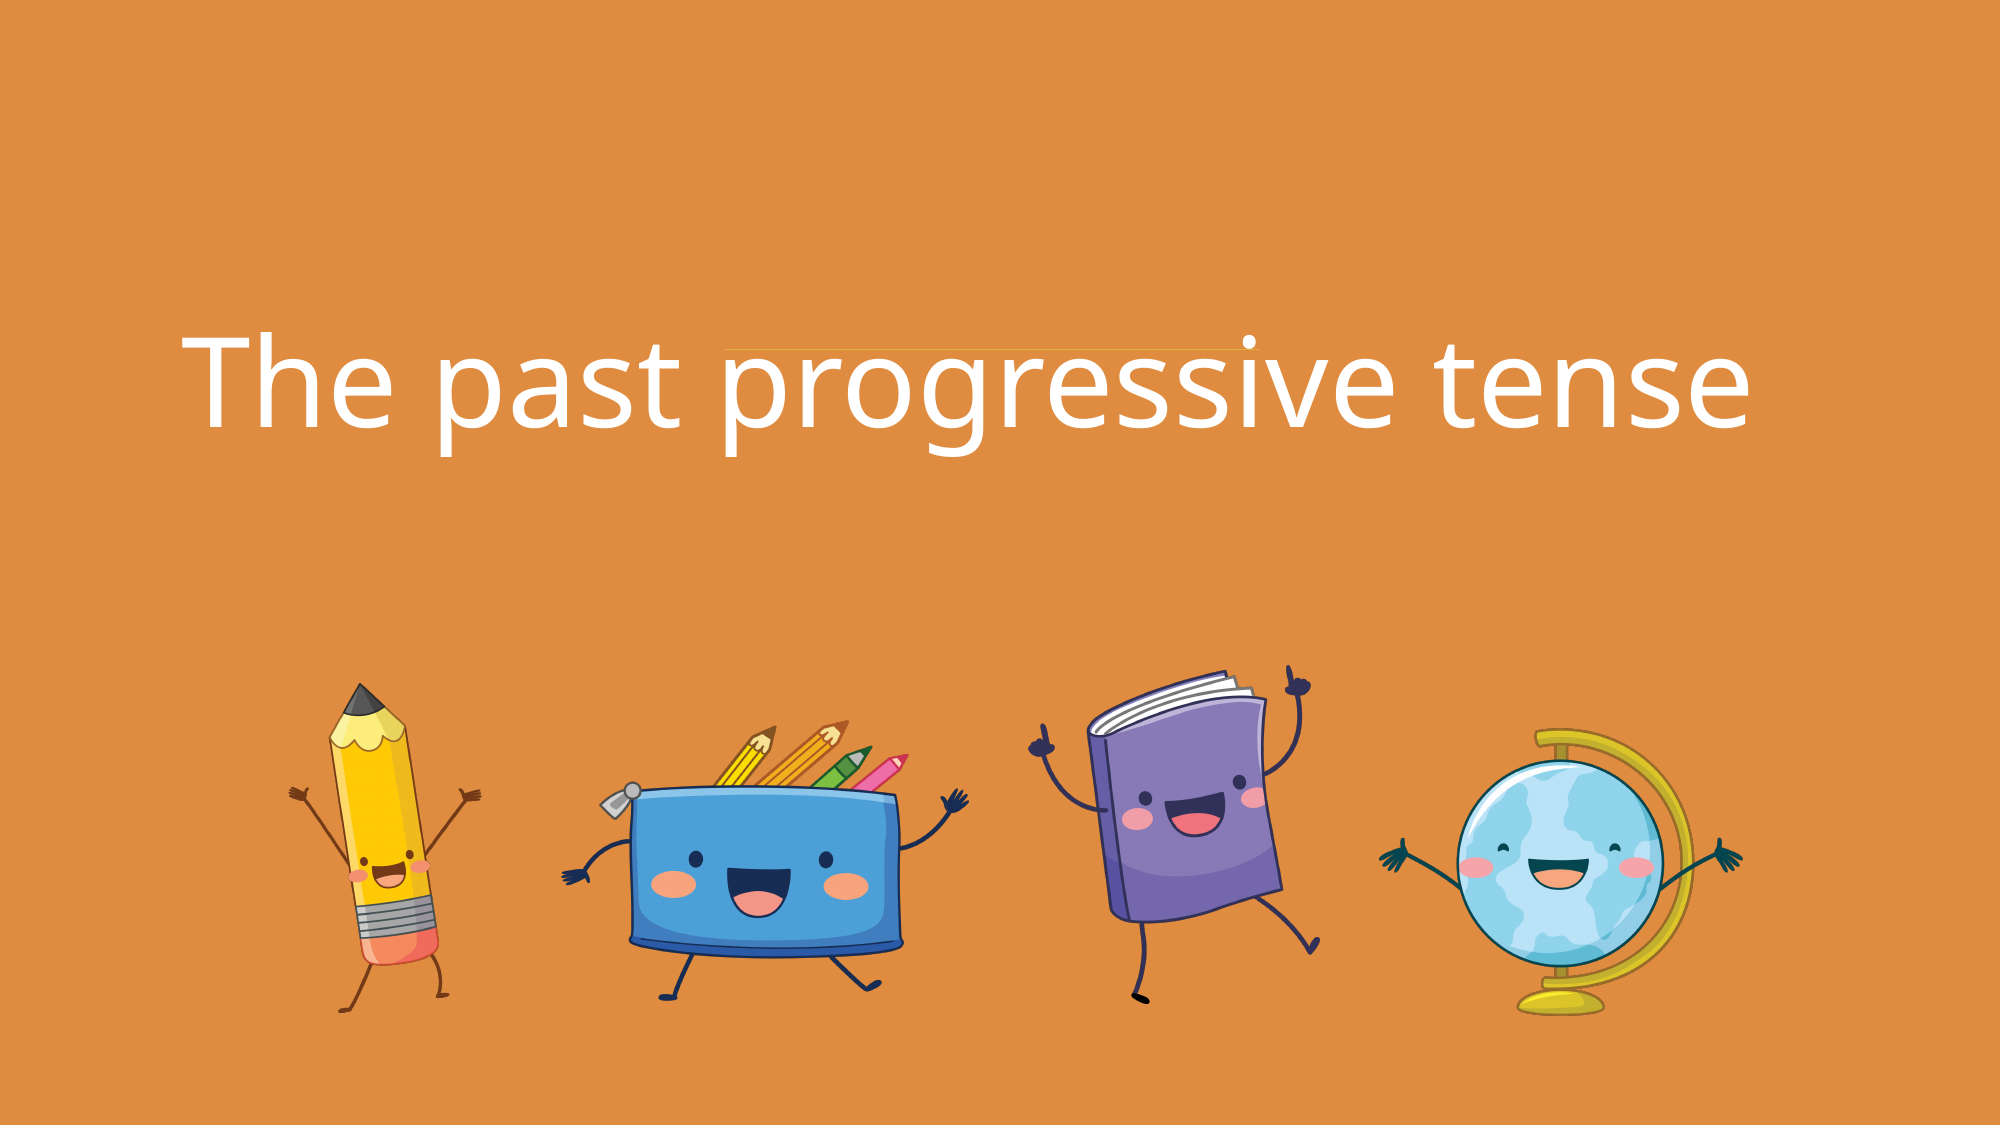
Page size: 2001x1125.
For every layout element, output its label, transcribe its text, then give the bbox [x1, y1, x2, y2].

picture [561, 720, 969, 1001]
picture [1028, 665, 1320, 1004]
list The past progressive tense [7, 311, 1931, 729]
picture [1379, 728, 1743, 1016]
picture [274, 668, 510, 1015]
